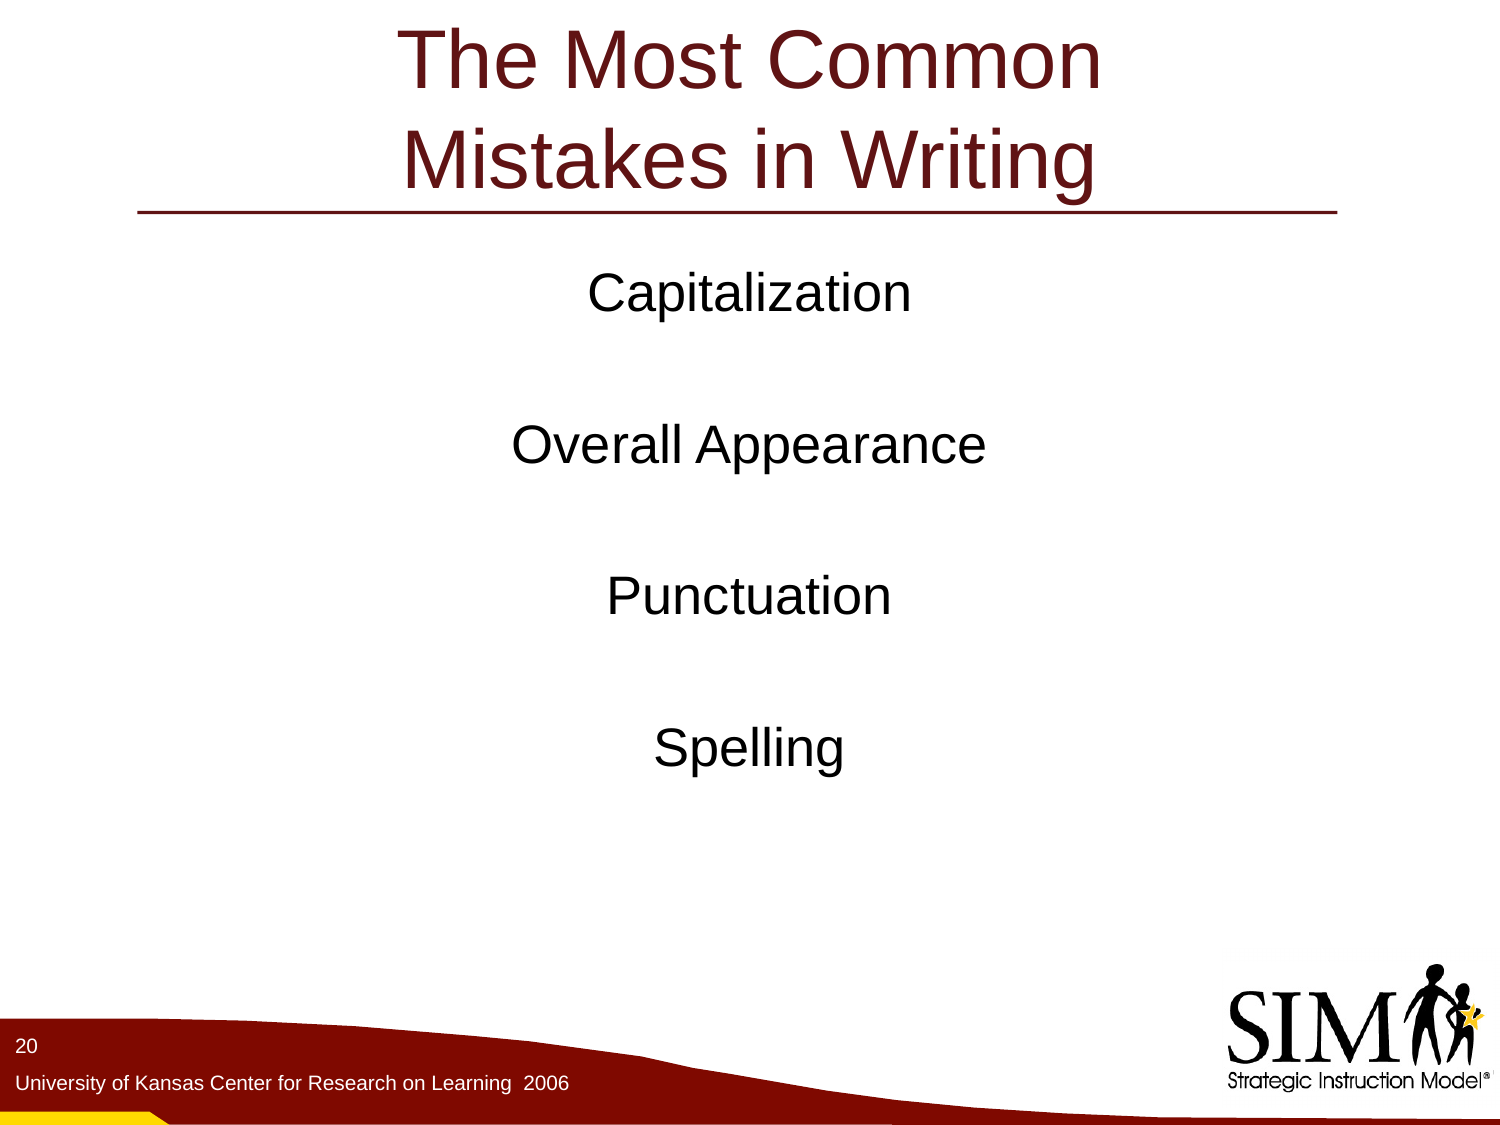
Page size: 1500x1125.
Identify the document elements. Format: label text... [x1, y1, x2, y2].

title The Most Common Mistakes in Writing [112, 74, 1388, 213]
slide_number 20 [0, 1024, 313, 1062]
picture [1222, 948, 1500, 1108]
list Capitalization Overall Appearance Punctuation Spelling [112, 249, 1388, 901]
footer University of Kansas Center for Research on Learning 2006 [0, 1062, 626, 1101]
